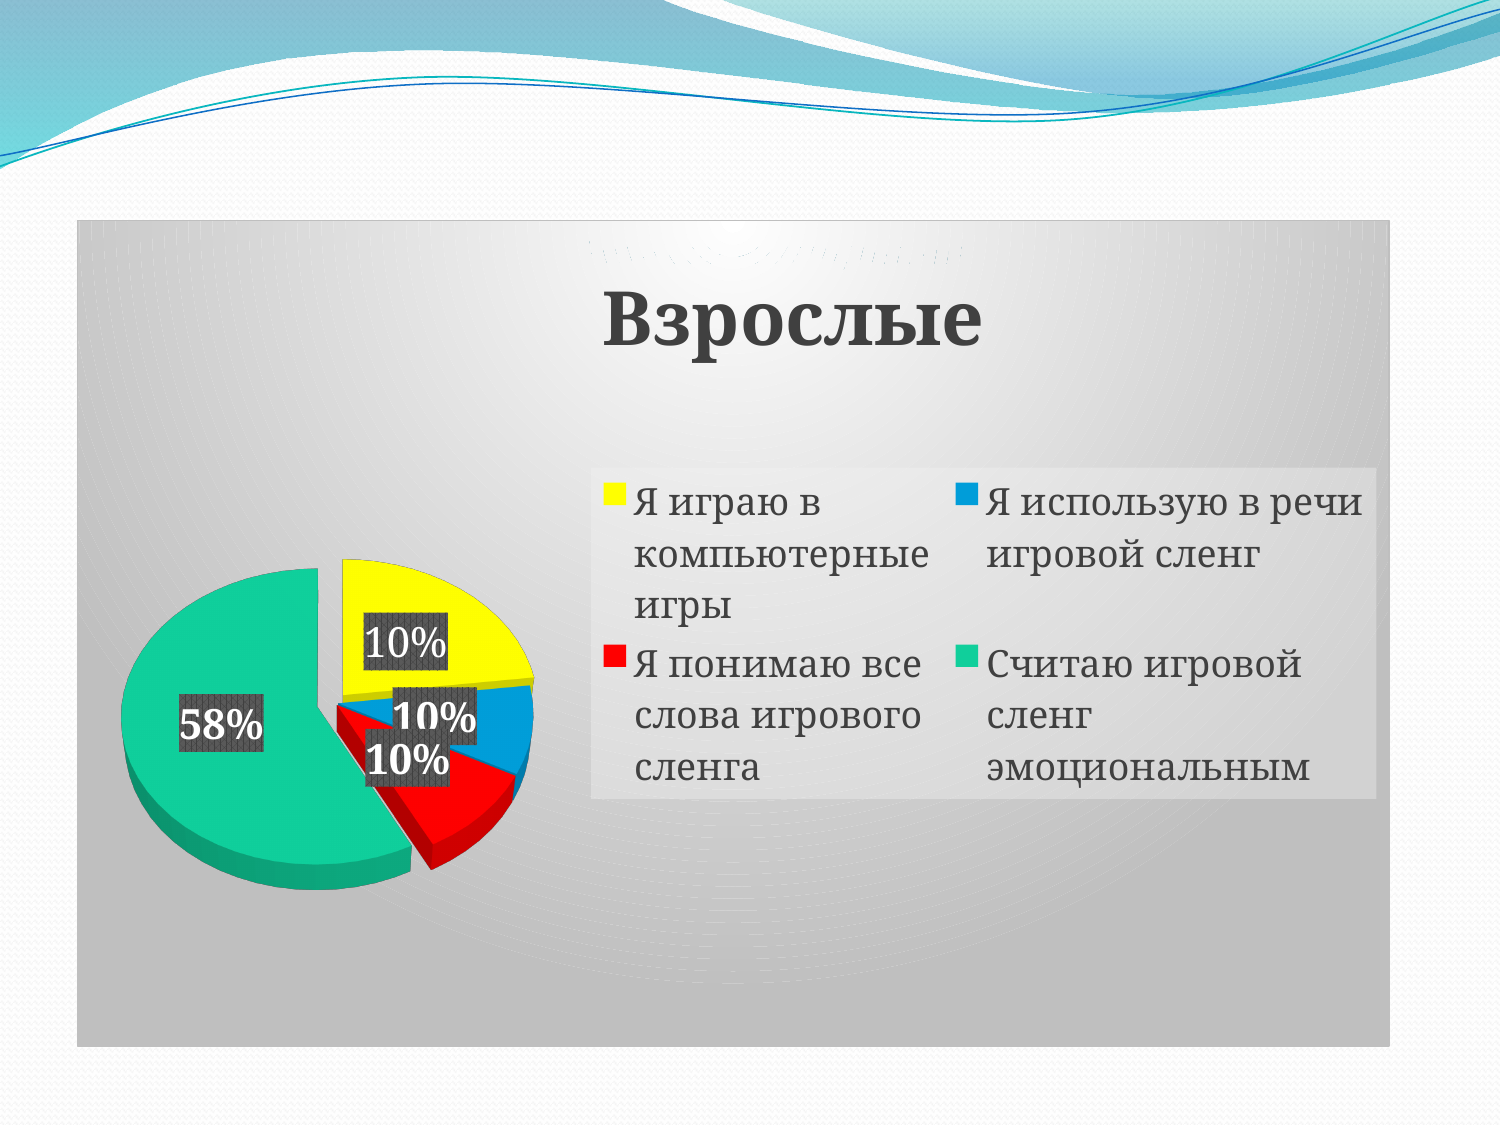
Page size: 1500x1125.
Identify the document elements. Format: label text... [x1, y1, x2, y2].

chart [76, 219, 1390, 1047]
title Результат анкетирования [100, 0, 1451, 316]
